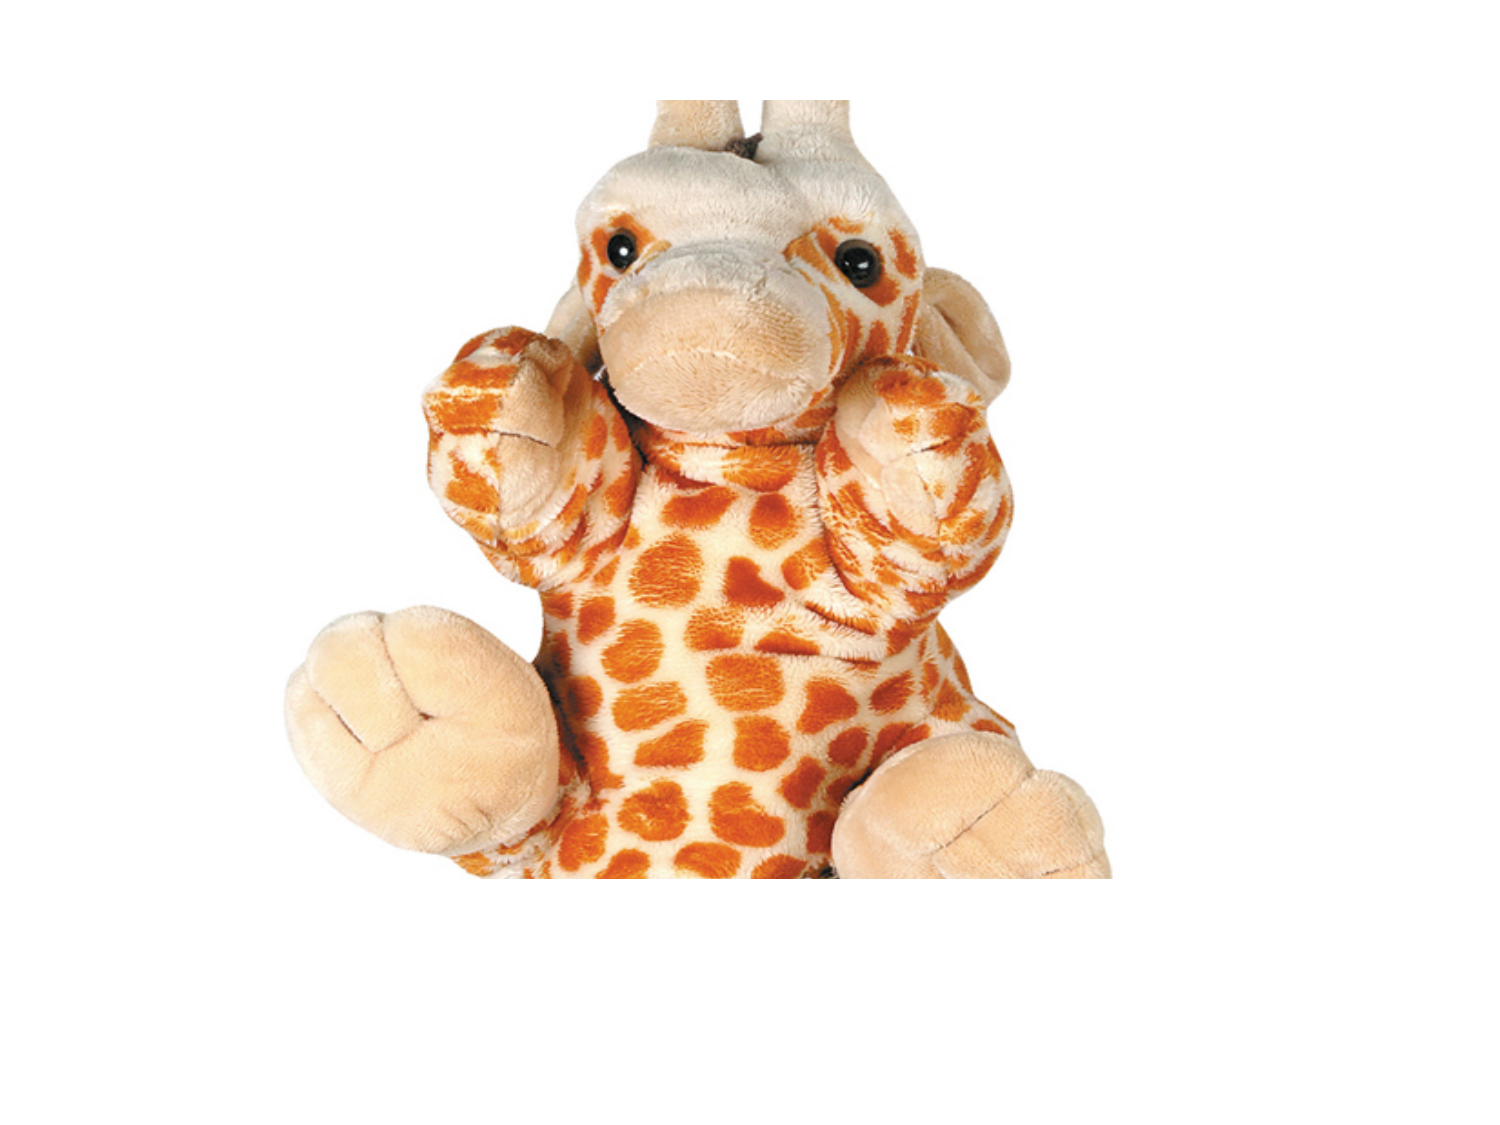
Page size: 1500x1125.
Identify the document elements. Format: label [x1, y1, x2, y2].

picture [198, 100, 1290, 880]
